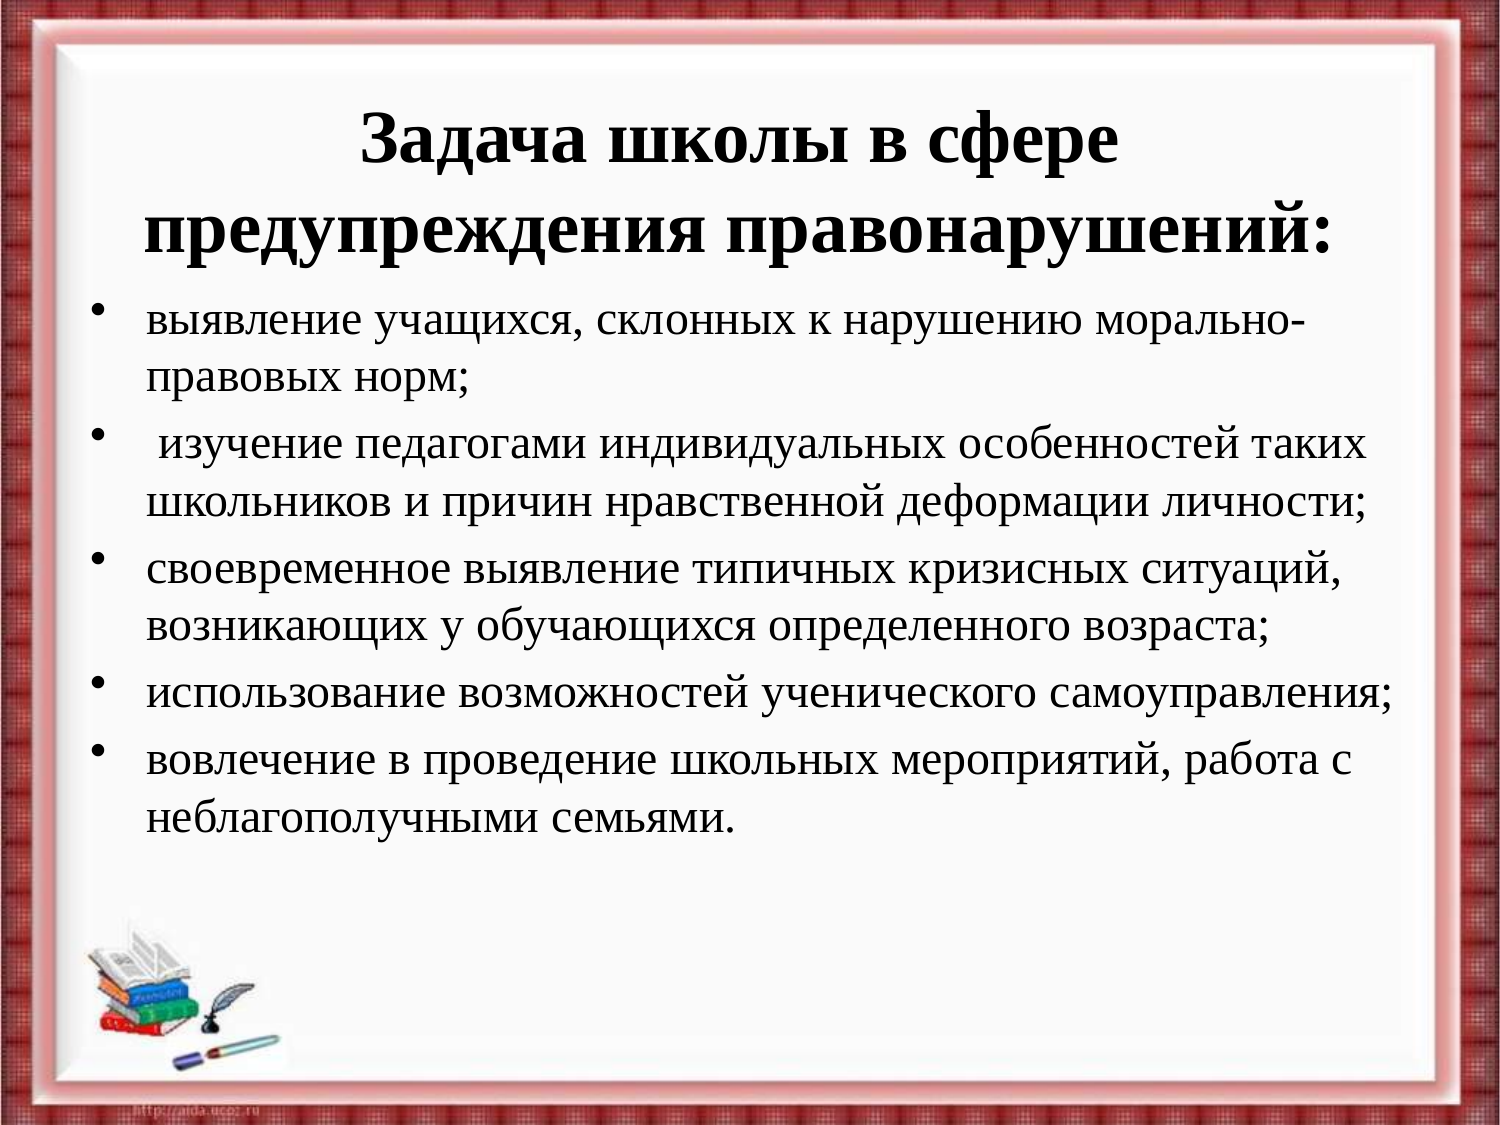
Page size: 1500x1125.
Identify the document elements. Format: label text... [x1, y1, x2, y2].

title Задача школы в сфере предупреждения правонарушений: [64, 42, 1416, 313]
picture [0, 0, 1500, 1125]
list выявление учащихся, склонных к нарушению морально-правовых норм; изучение педагогами индивидуальных особенностей таких школьников и причин нравственной деформации личности; своевременное выявление типичных кризисных ситуаций, возникающих у обучающихся определенного возраста; использование возможностей ученического самоуправления; вовлечение в проведение школьных мероприятий, работа с неблагополучными семьями. [74, 278, 1426, 1006]
